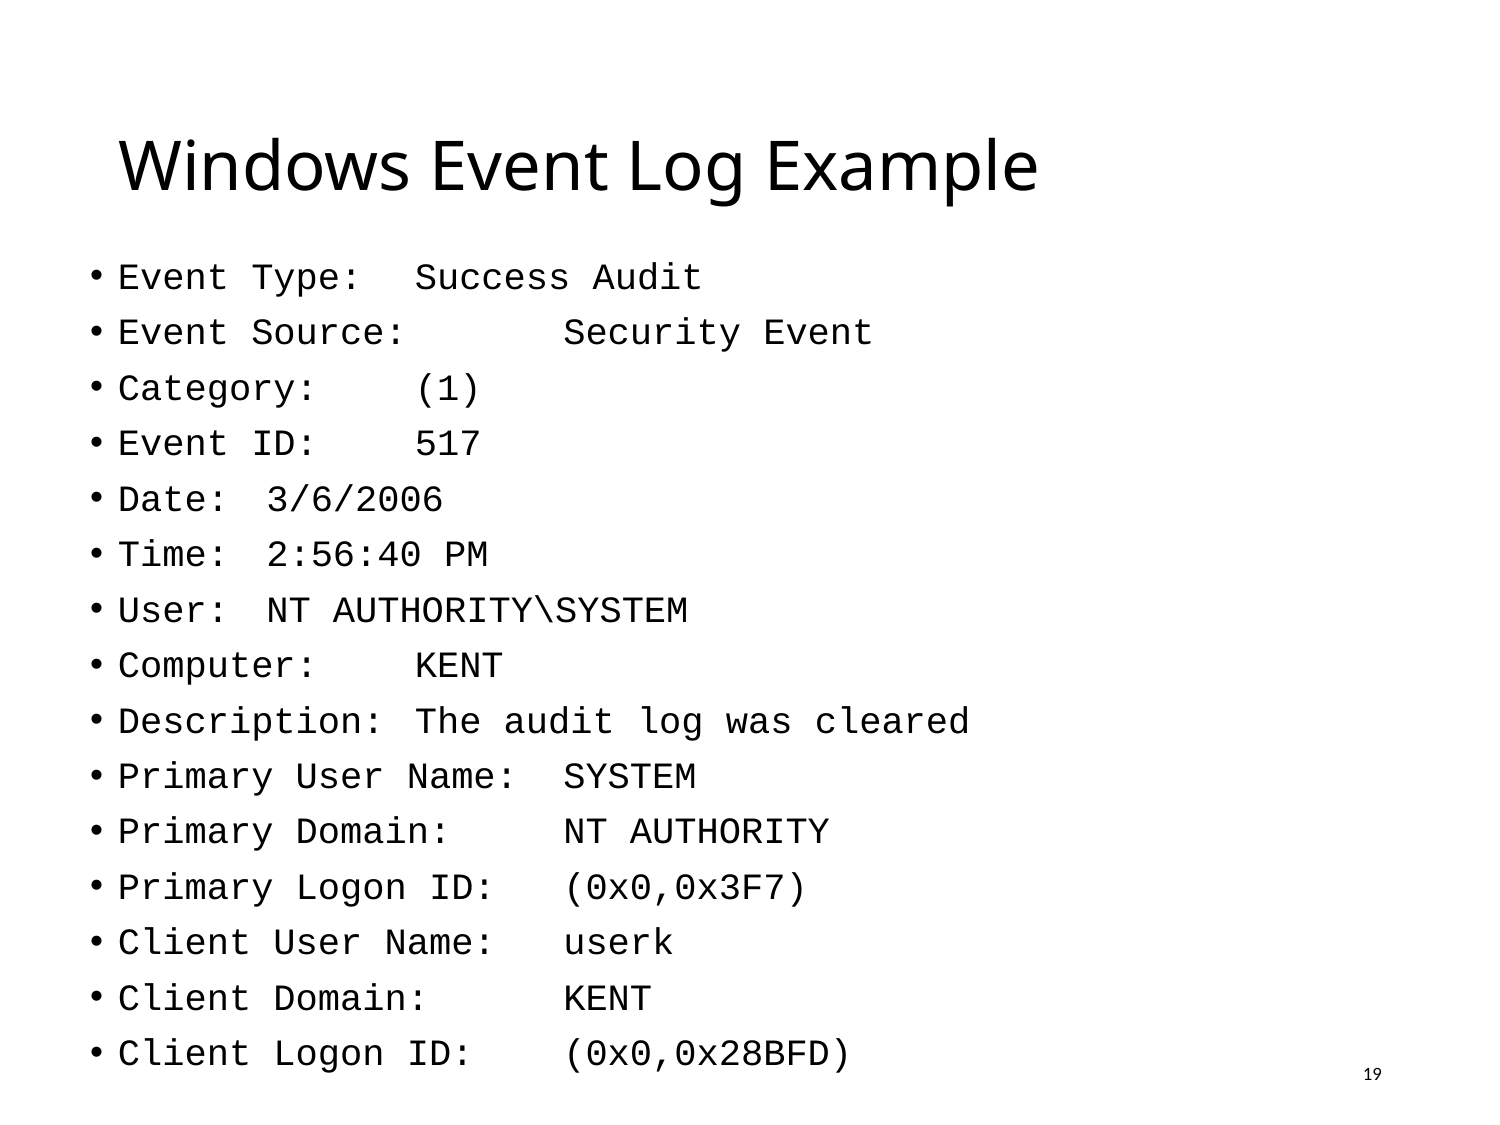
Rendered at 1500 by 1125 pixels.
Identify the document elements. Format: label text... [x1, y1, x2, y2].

title Windows Event Log Example [103, 59, 1397, 249]
list Event Type: Success Audit Event Source: Security Event Category: (1) Event ID: 517 Date: 3/6/2006 Time: 2:56:40 PM User: NT AUTHORITY\SYSTEM Computer: KENT Description: The audit log was cleared Primary User Name: SYSTEM Primary Domain: NT AUTHORITY Primary Logon ID: (0x0,0x3F7) Client User Name: userk Client Domain: KENT Client Logon ID: (0x0,0x28BFD) [75, 249, 1425, 1088]
slide_number 19 [1059, 1042, 1397, 1103]
